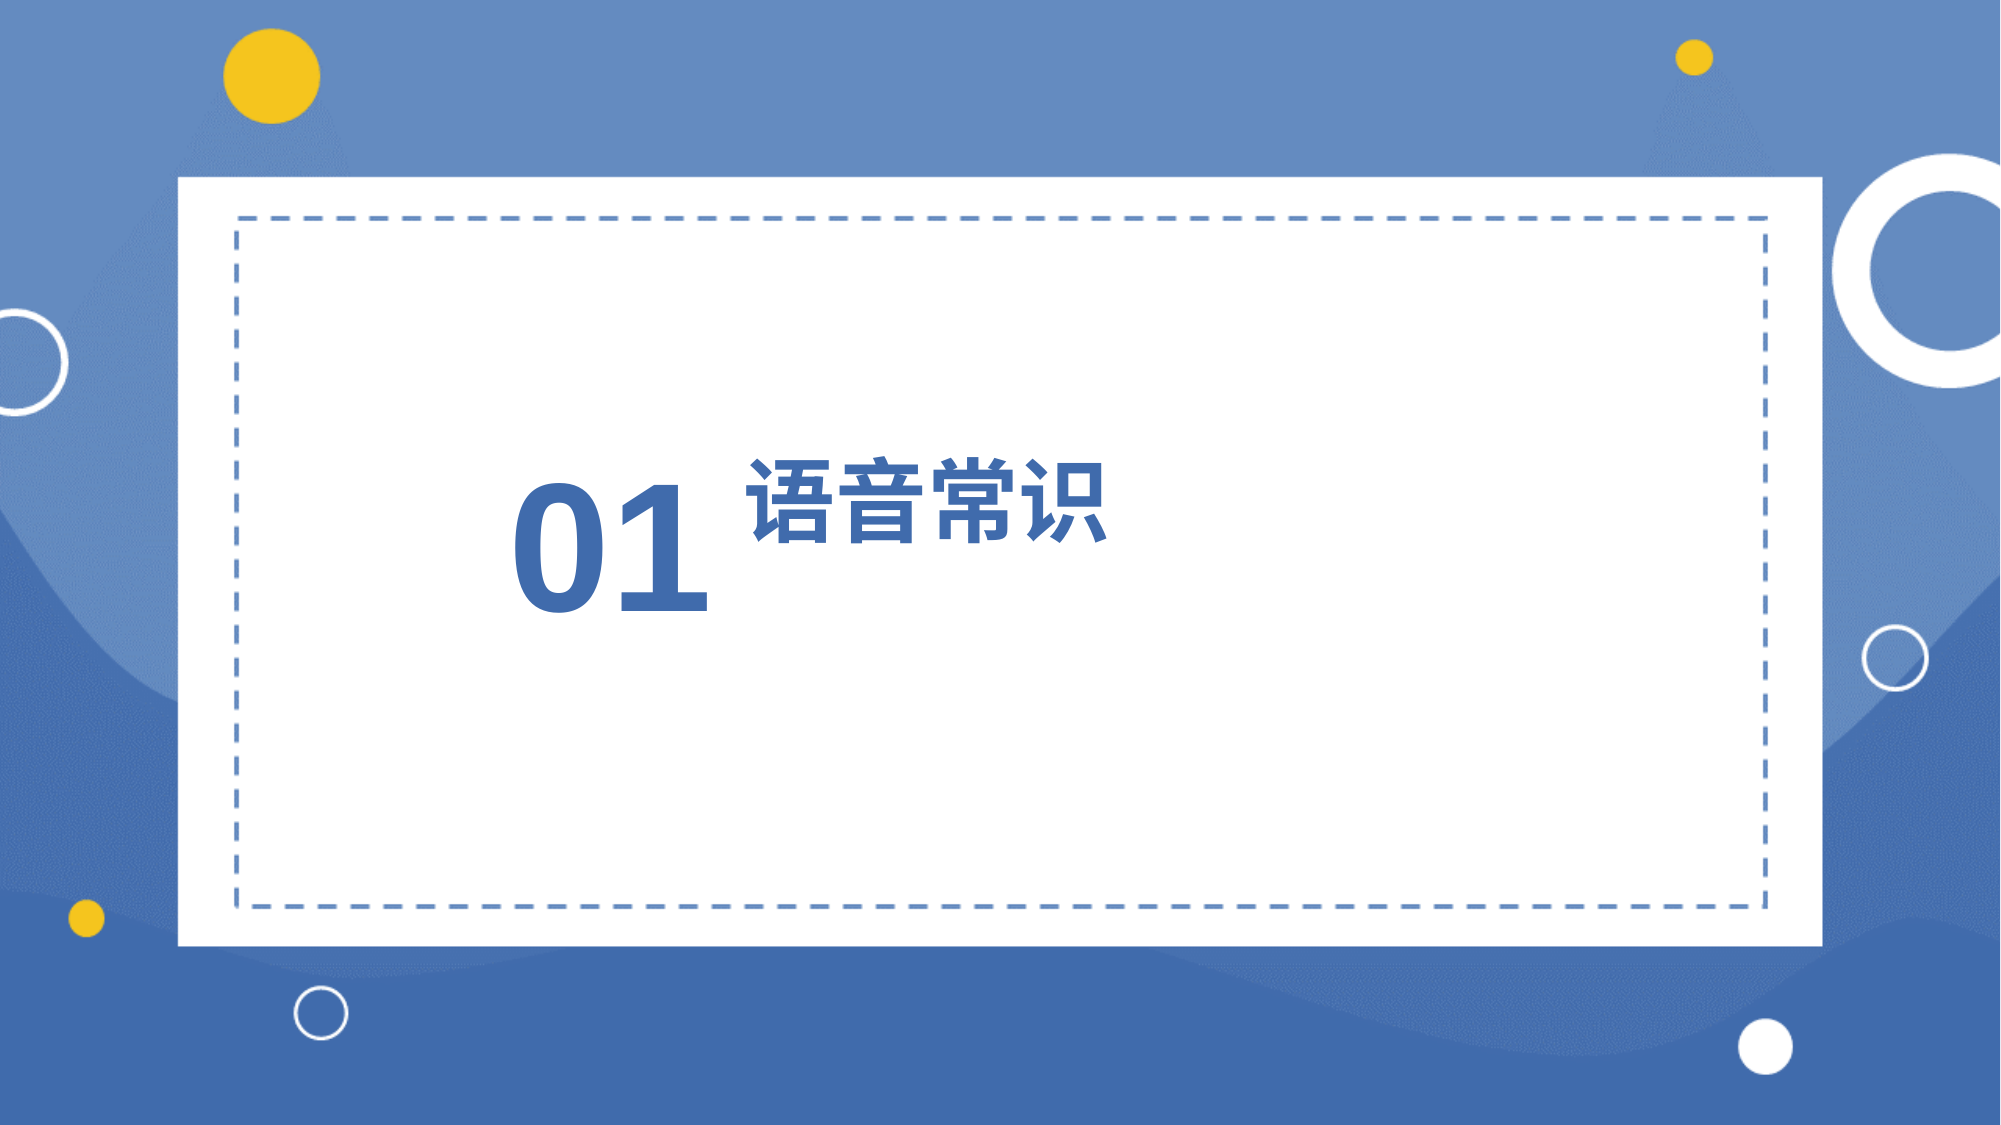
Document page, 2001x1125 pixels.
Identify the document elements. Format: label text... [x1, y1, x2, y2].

picture [0, 0, 2001, 1125]
text_box 01 [493, 420, 728, 656]
text_box 语音常识 [728, 436, 1126, 561]
